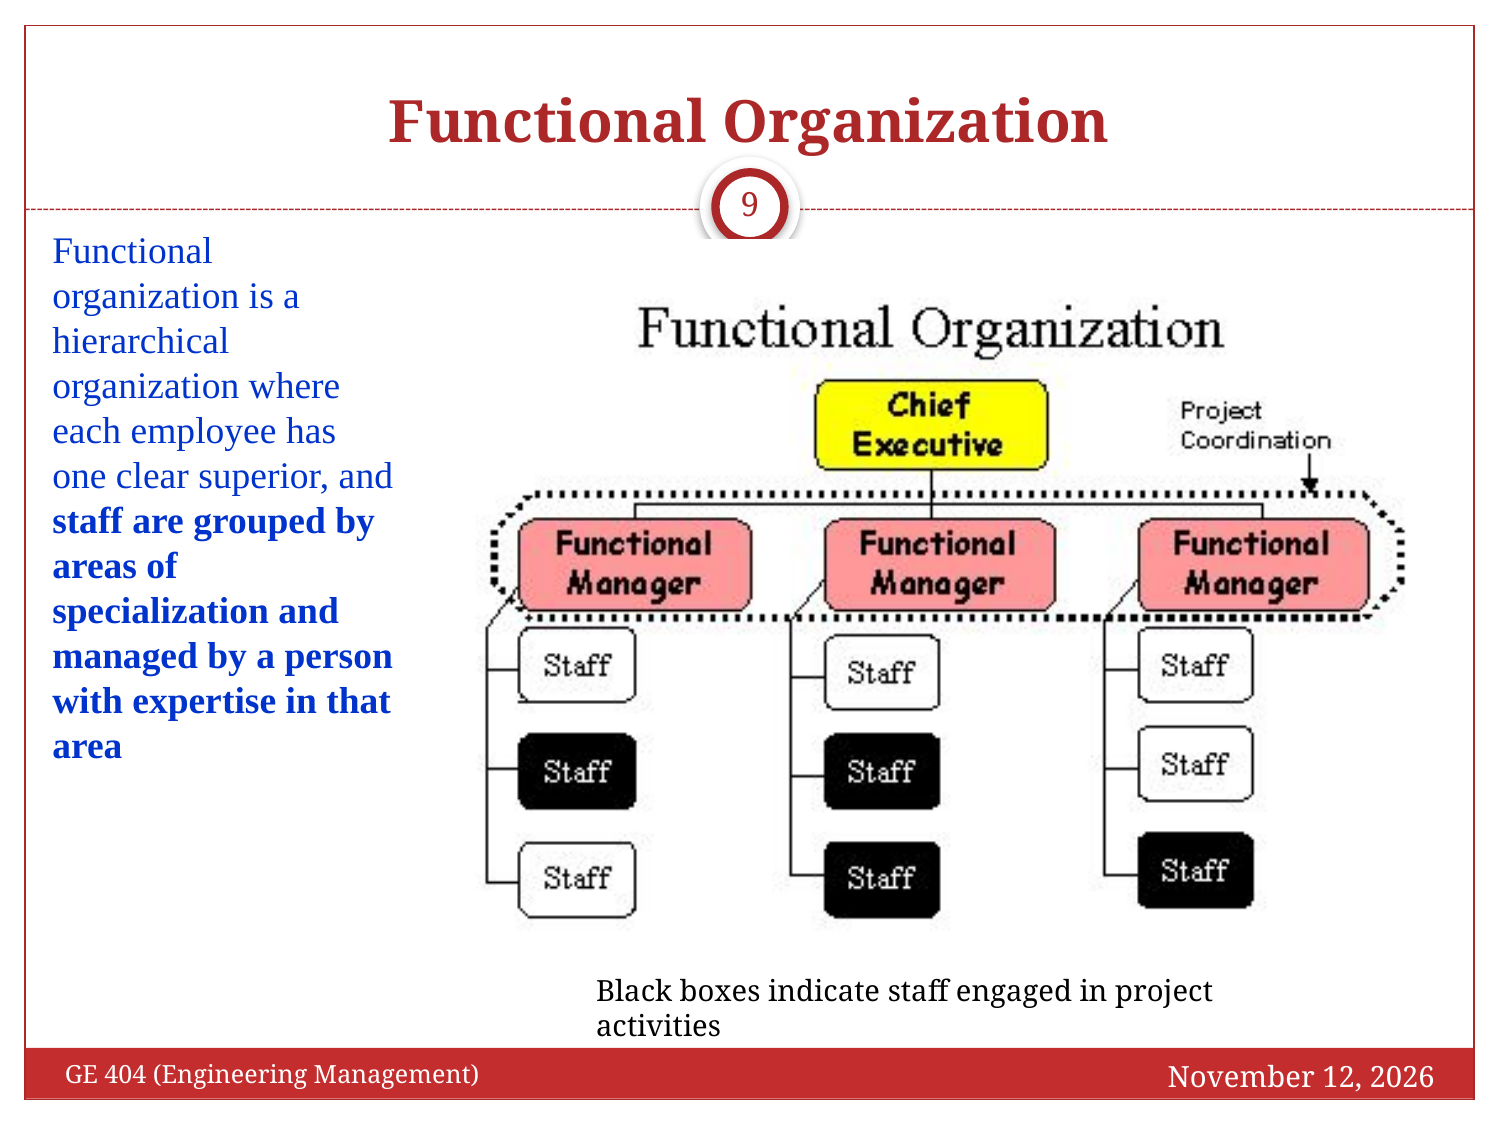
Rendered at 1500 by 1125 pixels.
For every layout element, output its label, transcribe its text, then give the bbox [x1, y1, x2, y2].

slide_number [950, 1050, 1450, 1111]
slide_number 9 [712, 169, 788, 236]
text_box Functional organization is a hierarchical organization where each employee has one clear superior, and staff are grouped by areas of specialization and managed by a person with expertise in that area [37, 218, 413, 774]
title Functional Organization [49, 37, 1450, 162]
picture [437, 239, 1426, 981]
text_box Black boxes indicate staff engaged in project activities [581, 990, 1319, 1050]
footer GE 404 (Engineering Management) [50, 1051, 638, 1112]
